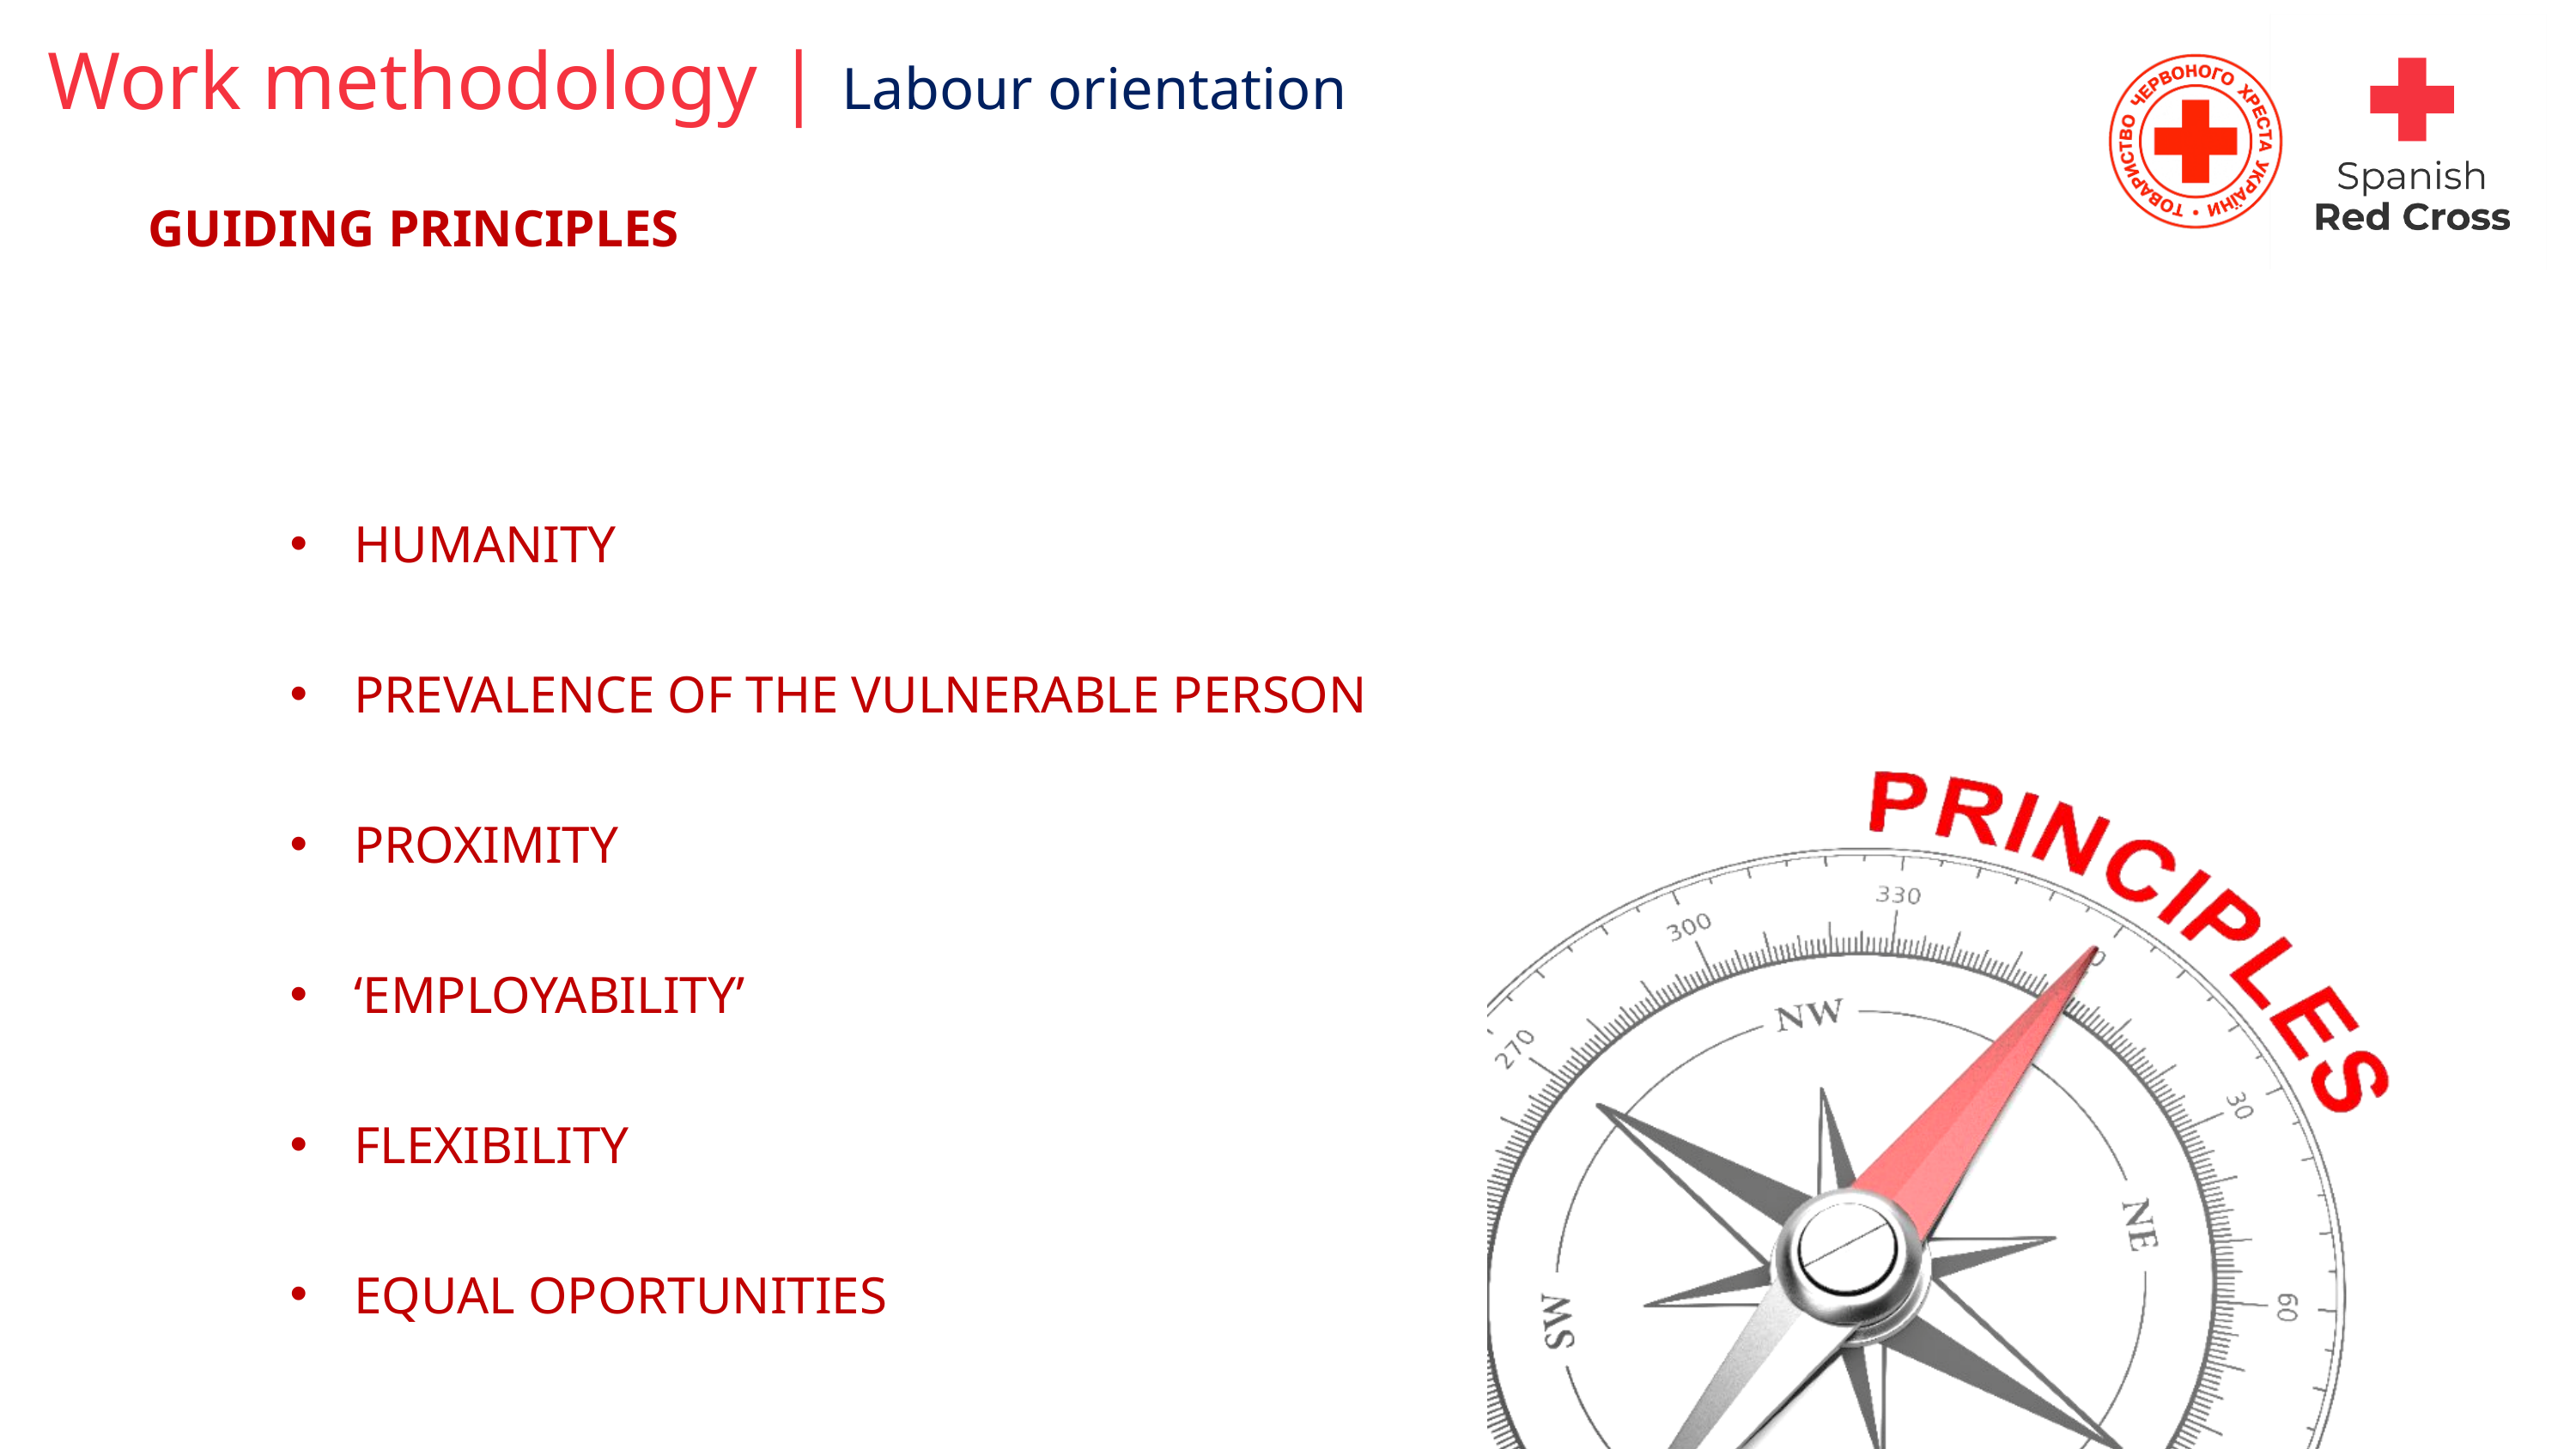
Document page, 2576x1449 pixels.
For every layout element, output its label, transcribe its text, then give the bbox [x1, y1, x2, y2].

text_box GUIDING PRINCIPLES [142, 191, 835, 264]
text_box Work methodology | Labour orientation [41, 24, 1893, 132]
picture [2100, 3, 2547, 281]
text_box HUMANITY PREVALENCE OF THE VULNERABLE PERSON PROXIMITY ‘EMPLOYABILITY’ FLEXIBILITY EQUAL OPORTUNITIES [276, 415, 1392, 1331]
picture [1487, 663, 2576, 1449]
